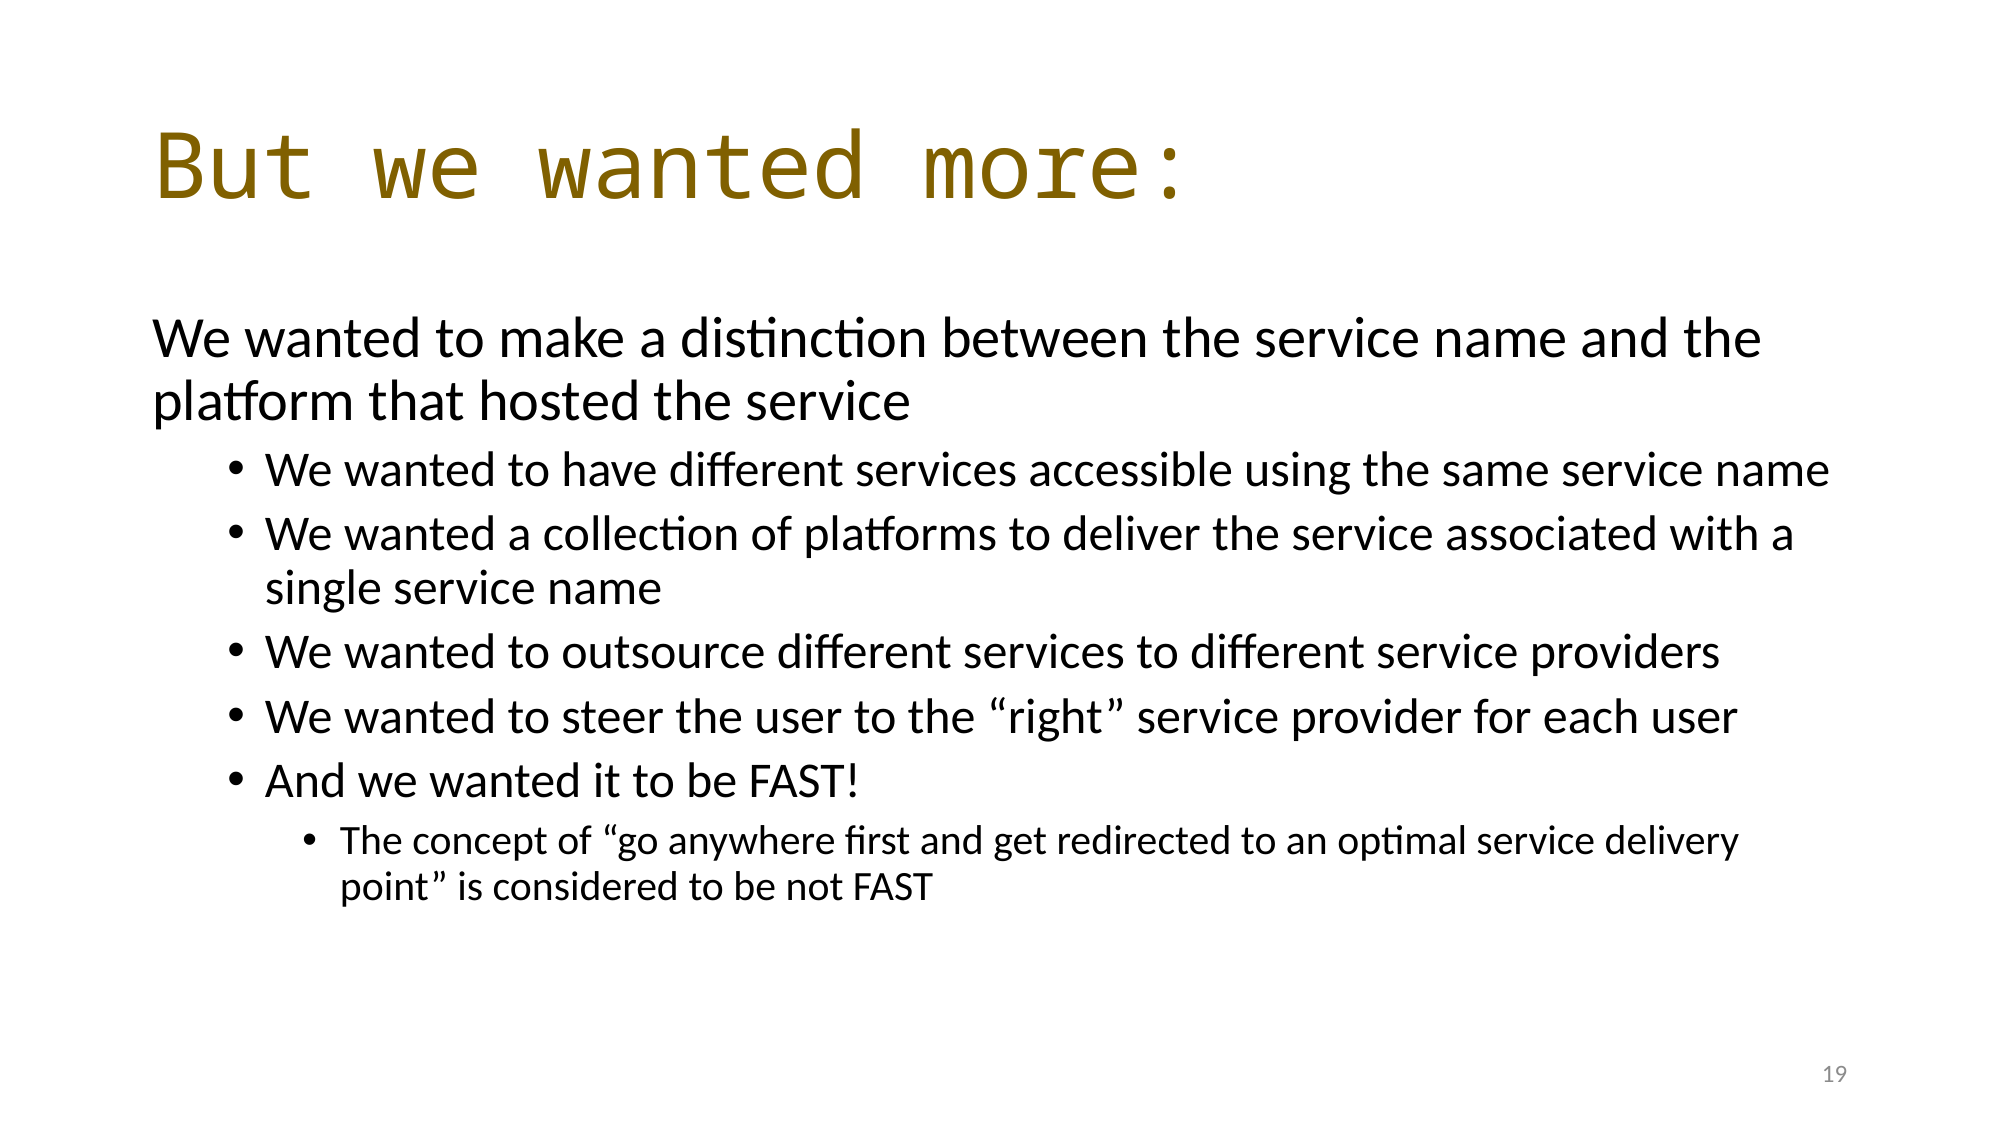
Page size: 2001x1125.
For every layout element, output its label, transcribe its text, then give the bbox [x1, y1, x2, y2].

title But we wanted more: [137, 59, 1863, 278]
list We wanted to make a distinction between the service name and the platform that hosted the service We wanted to have different services accessible using the same service name We wanted a collection of platforms to deliver the service associated with a single service name We wanted to outsource different services to different service providers We wanted to steer the user to the “right” service provider for each user And we wanted it to be FAST! The concept of “go anywhere first and get redirected to an optimal service delivery point” is considered to be not FAST [137, 299, 1863, 1014]
slide_number 19 [1412, 1042, 1863, 1103]
